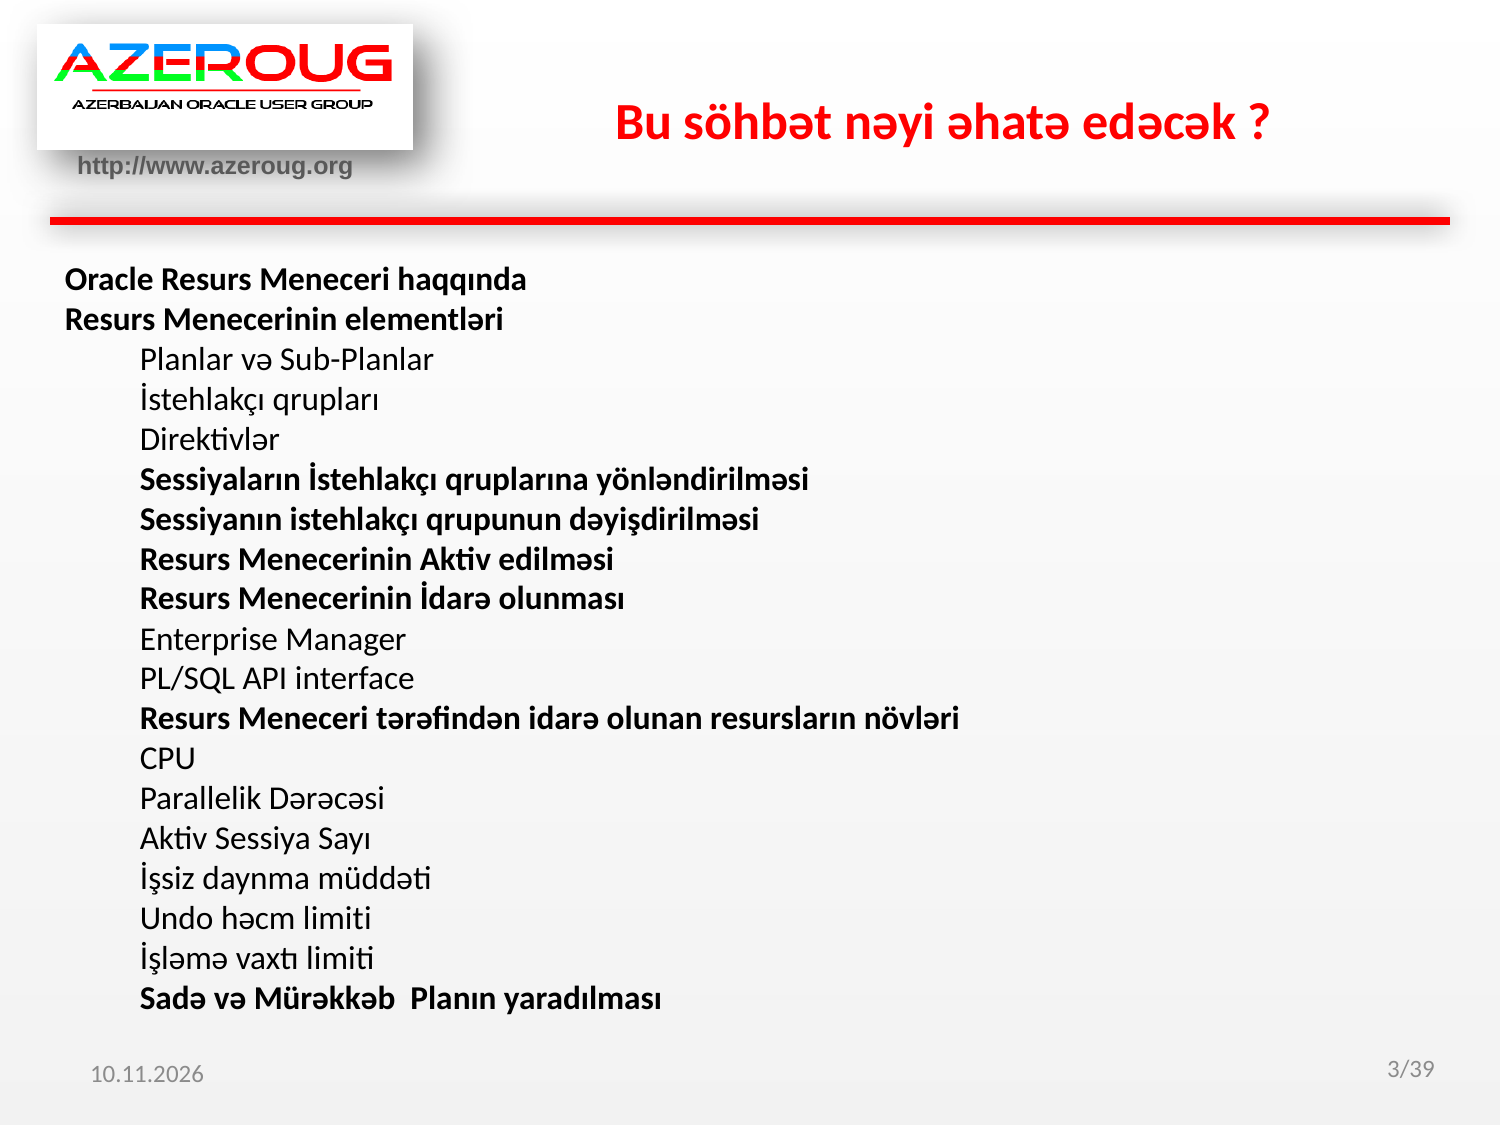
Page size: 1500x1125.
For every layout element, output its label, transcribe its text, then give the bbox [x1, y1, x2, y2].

title Bu söhbət nəyi əhatə edəcək ? [487, 49, 1401, 188]
picture [50, 217, 1450, 225]
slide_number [75, 1042, 425, 1103]
text_box Oracle Resurs Meneceri haqqında Resurs Menecerinin elementləri Planlar və Sub-Planlar İstehlakçı qrupları Direktivlər Sessiyaların İstehlakçı qruplarına yönləndirilməsi Sessiyanın istehlakçı qrupunun dəyişdirilməsi Resurs Menecerinin Aktiv edilməsi Resurs Menecerinin İdarə olunması Enterprise Manager PL/SQL API interface Resurs Meneceri tərəfindən idarə olunan resursların növləri CPU Parallelik Dərəcəsi Aktiv Sessiya Sayı İşsiz daynma müddəti Undo həcm limiti İşləmə vaxtı limiti Sadə və Mürəkkəb Planın yaradılması [50, 249, 1500, 1024]
picture [37, 24, 413, 150]
